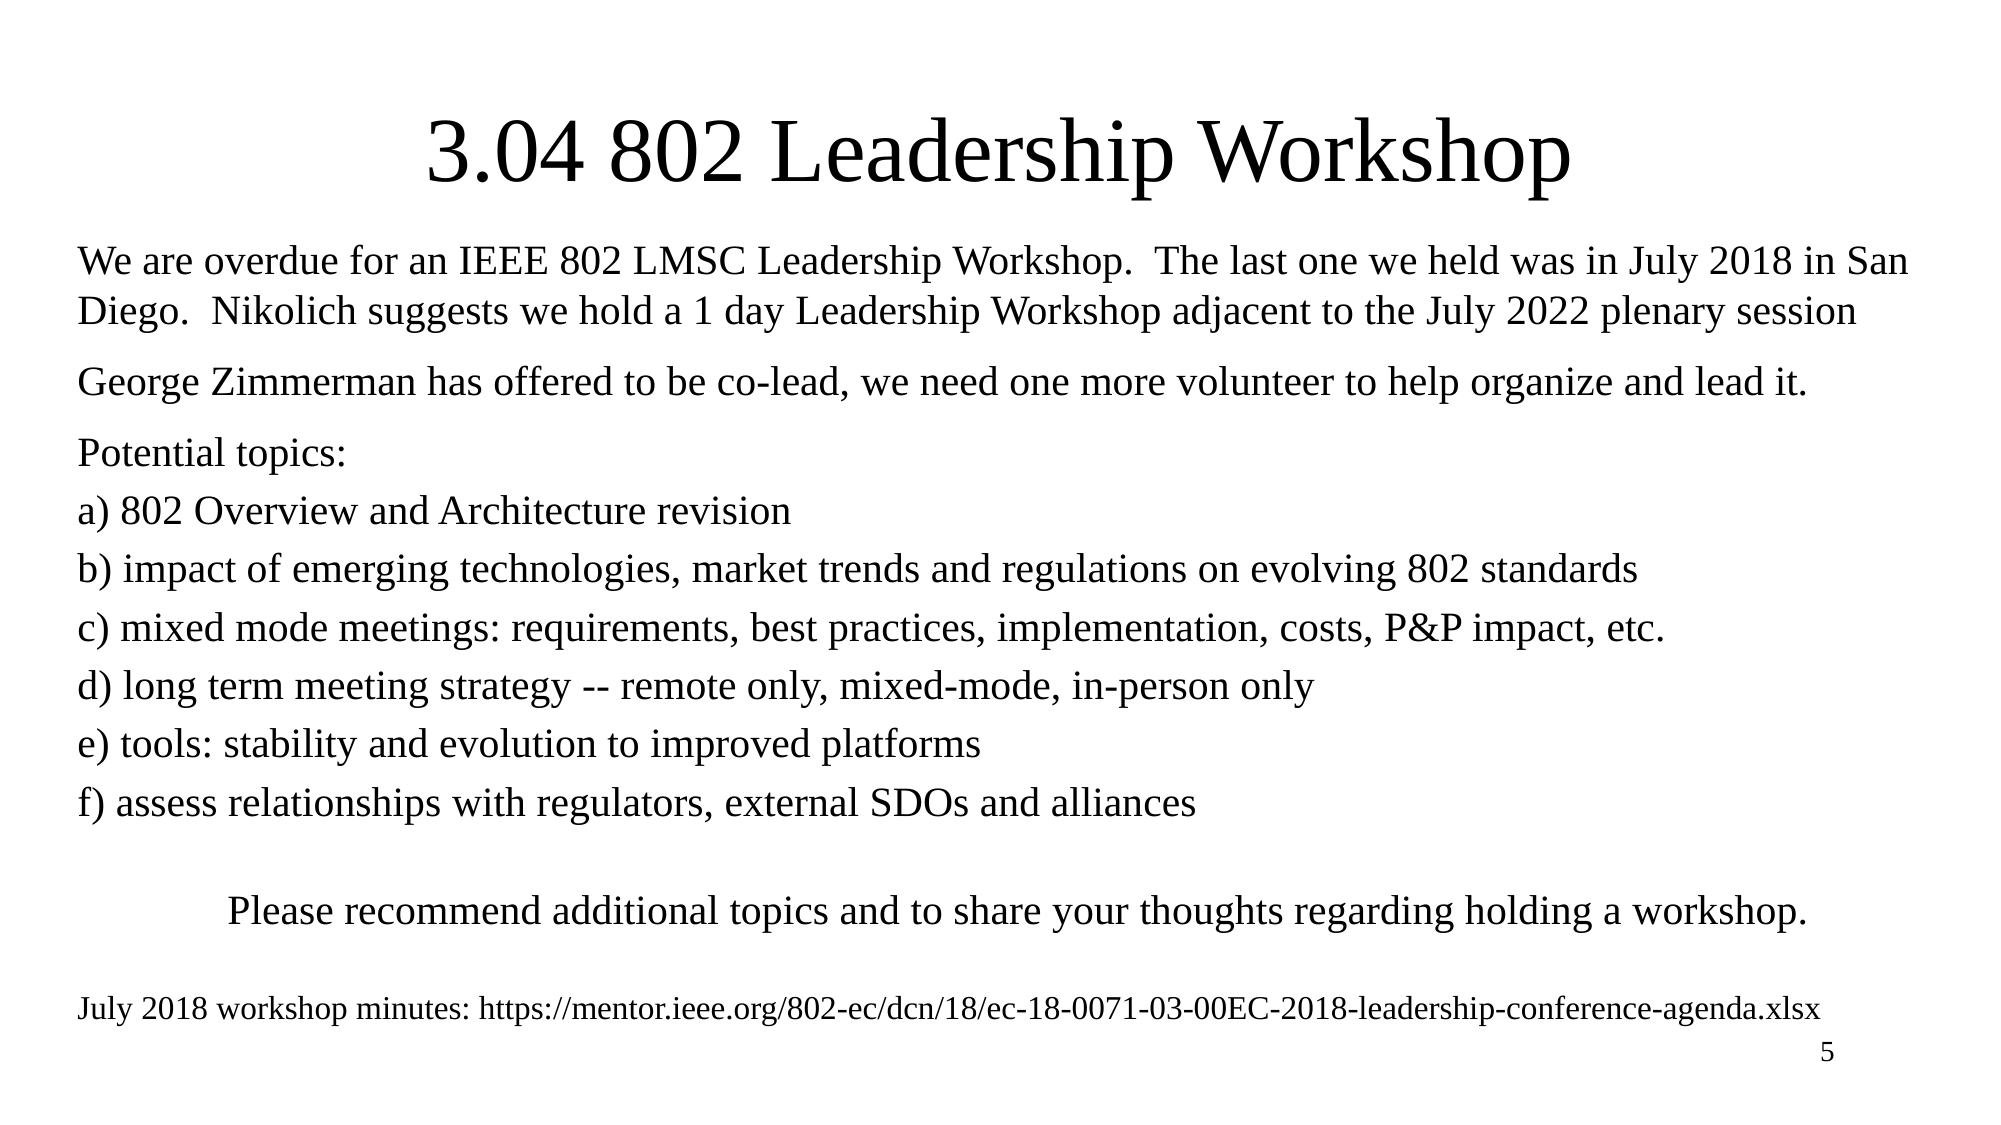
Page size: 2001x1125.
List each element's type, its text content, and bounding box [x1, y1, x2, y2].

slide_number 5 [1433, 1024, 1851, 1101]
list We are overdue for an IEEE 802 LMSC Leadership Workshop. The last one we held was in July 2018 in San Diego. Nikolich suggests we hold a 1 day Leadership Workshop adjacent to the July 2022 plenary session George Zimmerman has offered to be co-lead, we need one more volunteer to help organize and lead it. Potential topics: a) 802 Overview and Architecture revision b) impact of emerging technologies, market trends and regulations on evolving 802 standards c) mixed mode meetings: requirements, best practices, implementation, costs, P&P impact, etc. d) long term meeting strategy -- remote only, mixed-mode, in-person only e) tools: stability and evolution to improved platforms f) assess relationships with regulators, external SDOs and alliances Please recommend additional topics and to share your thoughts regarding holding a workshop. July 2018 workshop minutes: https://mentor.ieee.org/802-ec/dcn/18/ec-18-0071-03-00EC-2018-leadership-conference-agenda.xlsx [62, 224, 1938, 1001]
title 3.04 802 Leadership Workshop [149, 50, 1851, 224]
